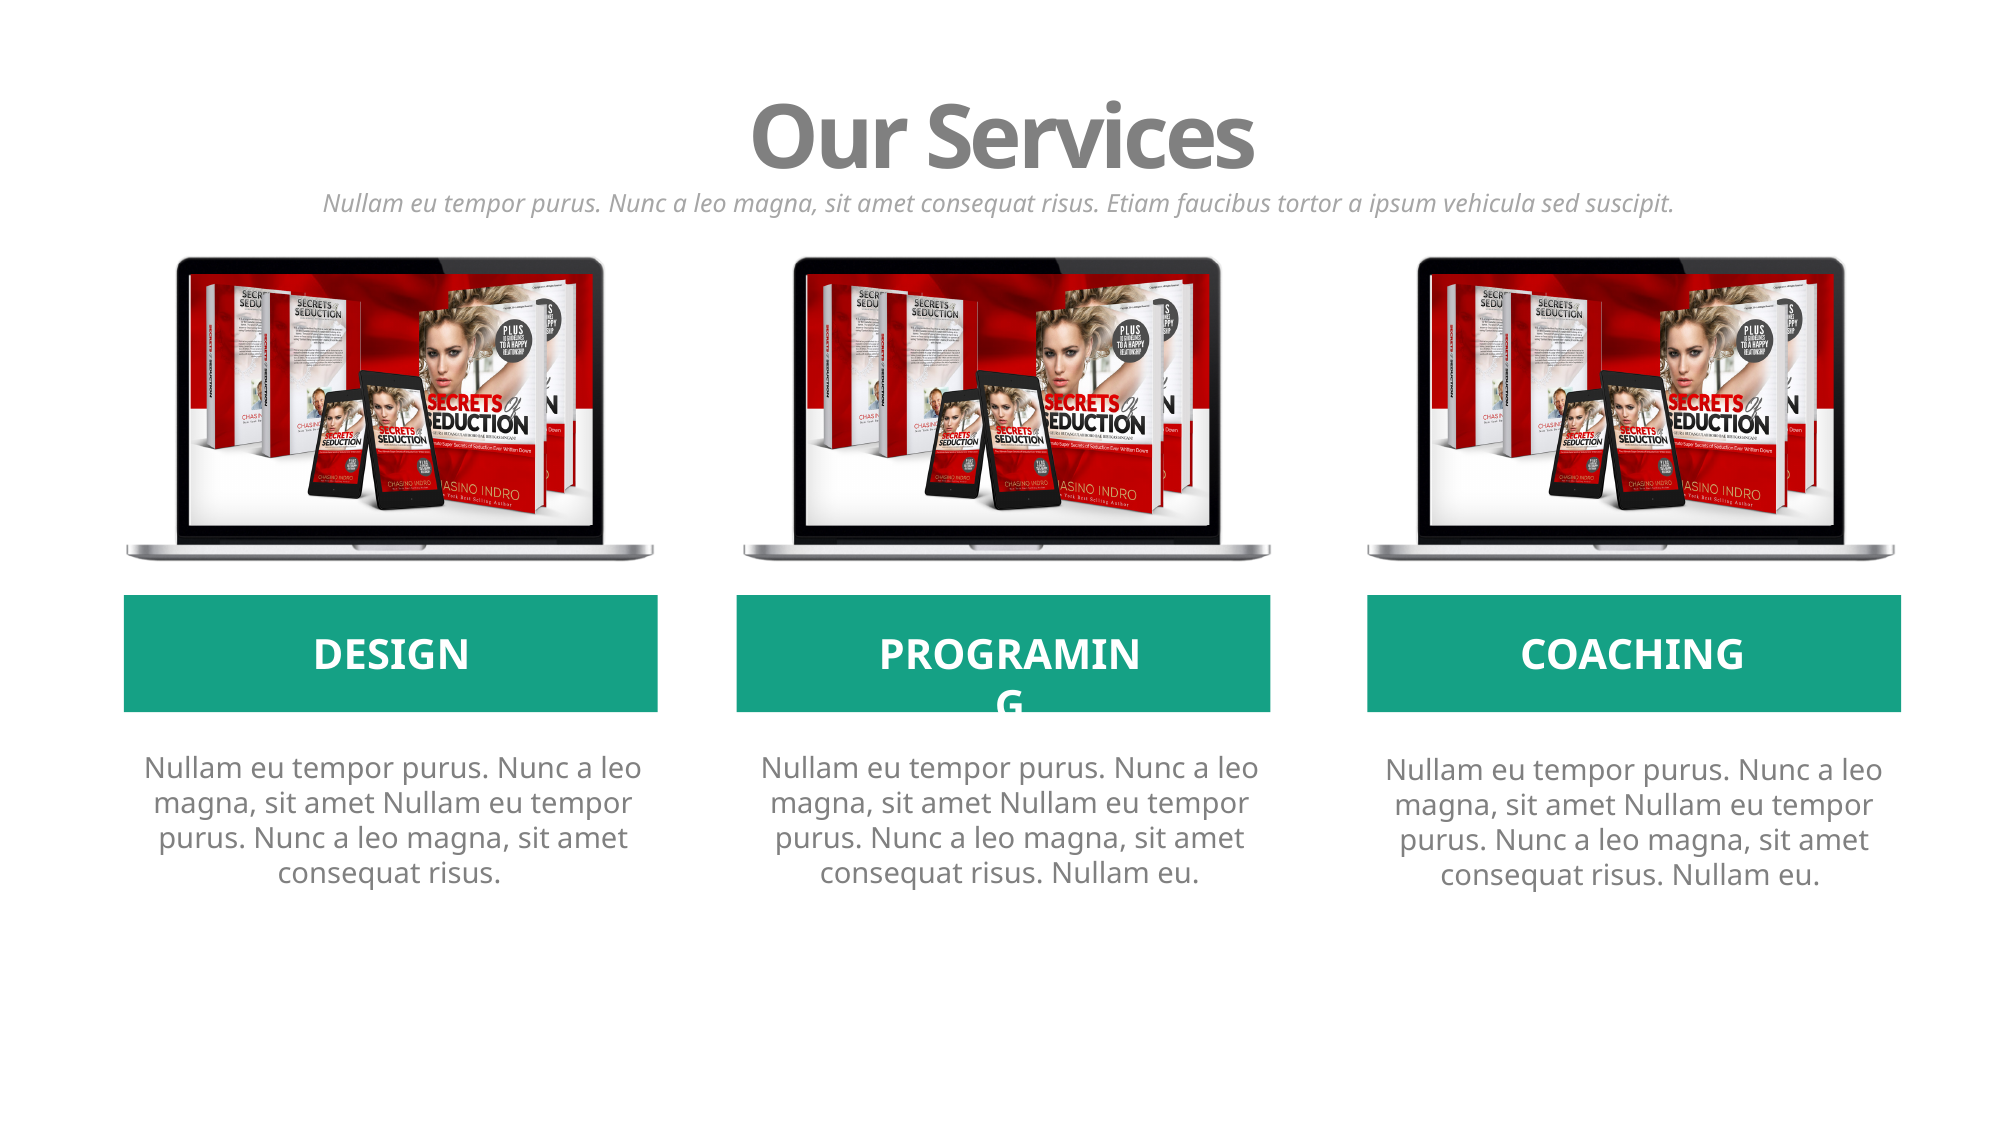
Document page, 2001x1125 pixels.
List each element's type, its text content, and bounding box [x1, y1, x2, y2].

text_box [1366, 594, 1902, 713]
text_box DESIGN [190, 623, 593, 684]
text_box Our Services [738, 74, 1269, 182]
text_box Nullam eu tempor purus. Nunc a leo magna, sit amet Nullam eu tempor purus. Nunc a leo magna, sit amet consequat risus. Nullam eu. [745, 744, 1275, 895]
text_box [719, 232, 1300, 583]
text_box PROGRAMING [854, 623, 1166, 734]
text_box Nullam eu tempor purus. Nunc a leo magna, sit amet Nullam eu tempor purus. Nunc a leo magna, sit amet consequat risus. [128, 744, 658, 895]
text_box COACHING [1431, 623, 1834, 684]
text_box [1344, 232, 1925, 583]
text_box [103, 232, 684, 583]
text_box Nullam eu tempor purus. Nunc a leo magna, sit amet consequat risus. Etiam faucibus tortor a ipsum vehicula sed suscipit. [123, 182, 1884, 223]
text_box [736, 594, 1271, 713]
text_box [123, 594, 659, 713]
text_box Nullam eu tempor purus. Nunc a leo magna, sit amet Nullam eu tempor purus. Nunc a leo magna, sit amet consequat risus. Nullam eu. [1369, 746, 1899, 896]
